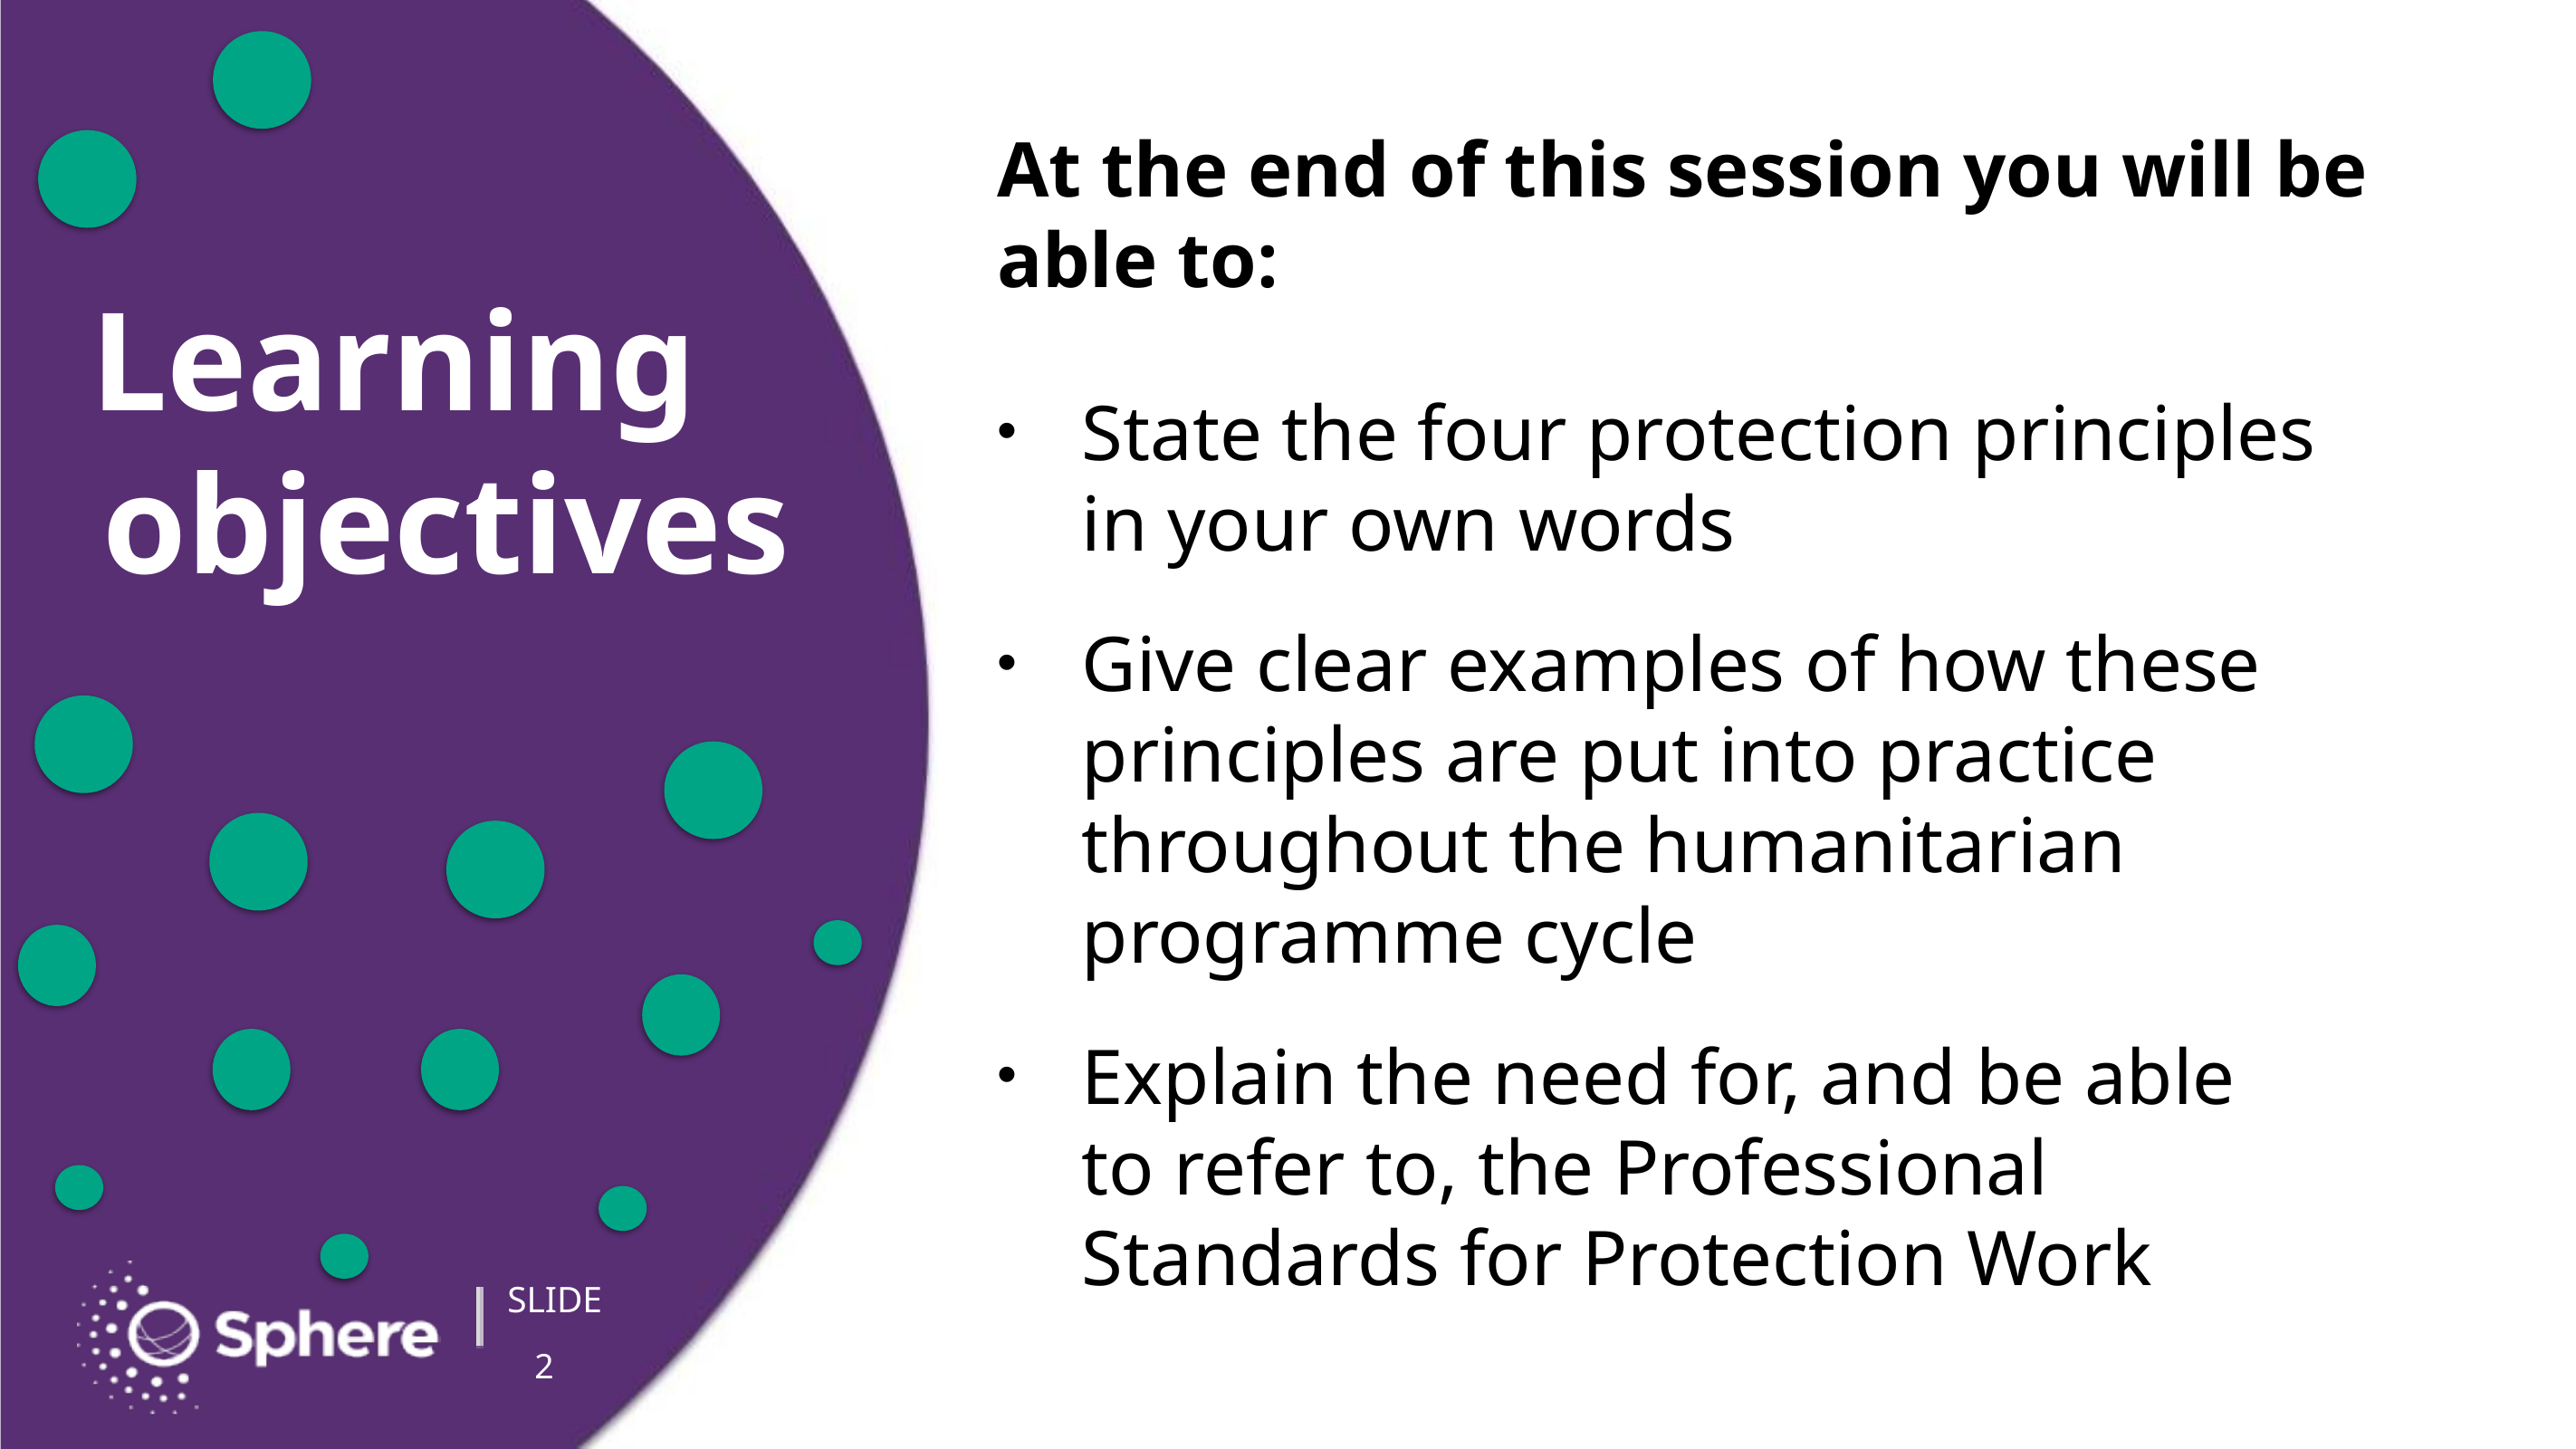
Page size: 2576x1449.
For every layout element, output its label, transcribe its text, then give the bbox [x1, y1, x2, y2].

title At the end of this session you will be able to: [989, 113, 2529, 283]
text_box 2 [468, 1338, 620, 1439]
picture [0, 0, 939, 1449]
list State the four protection principles in your own words Give clear examples of how these principles are put into practice throughout the humanitarian programme cycle Explain the need for, and be able to refer to, the Professional Standards for Protection Work [989, 377, 2327, 1336]
